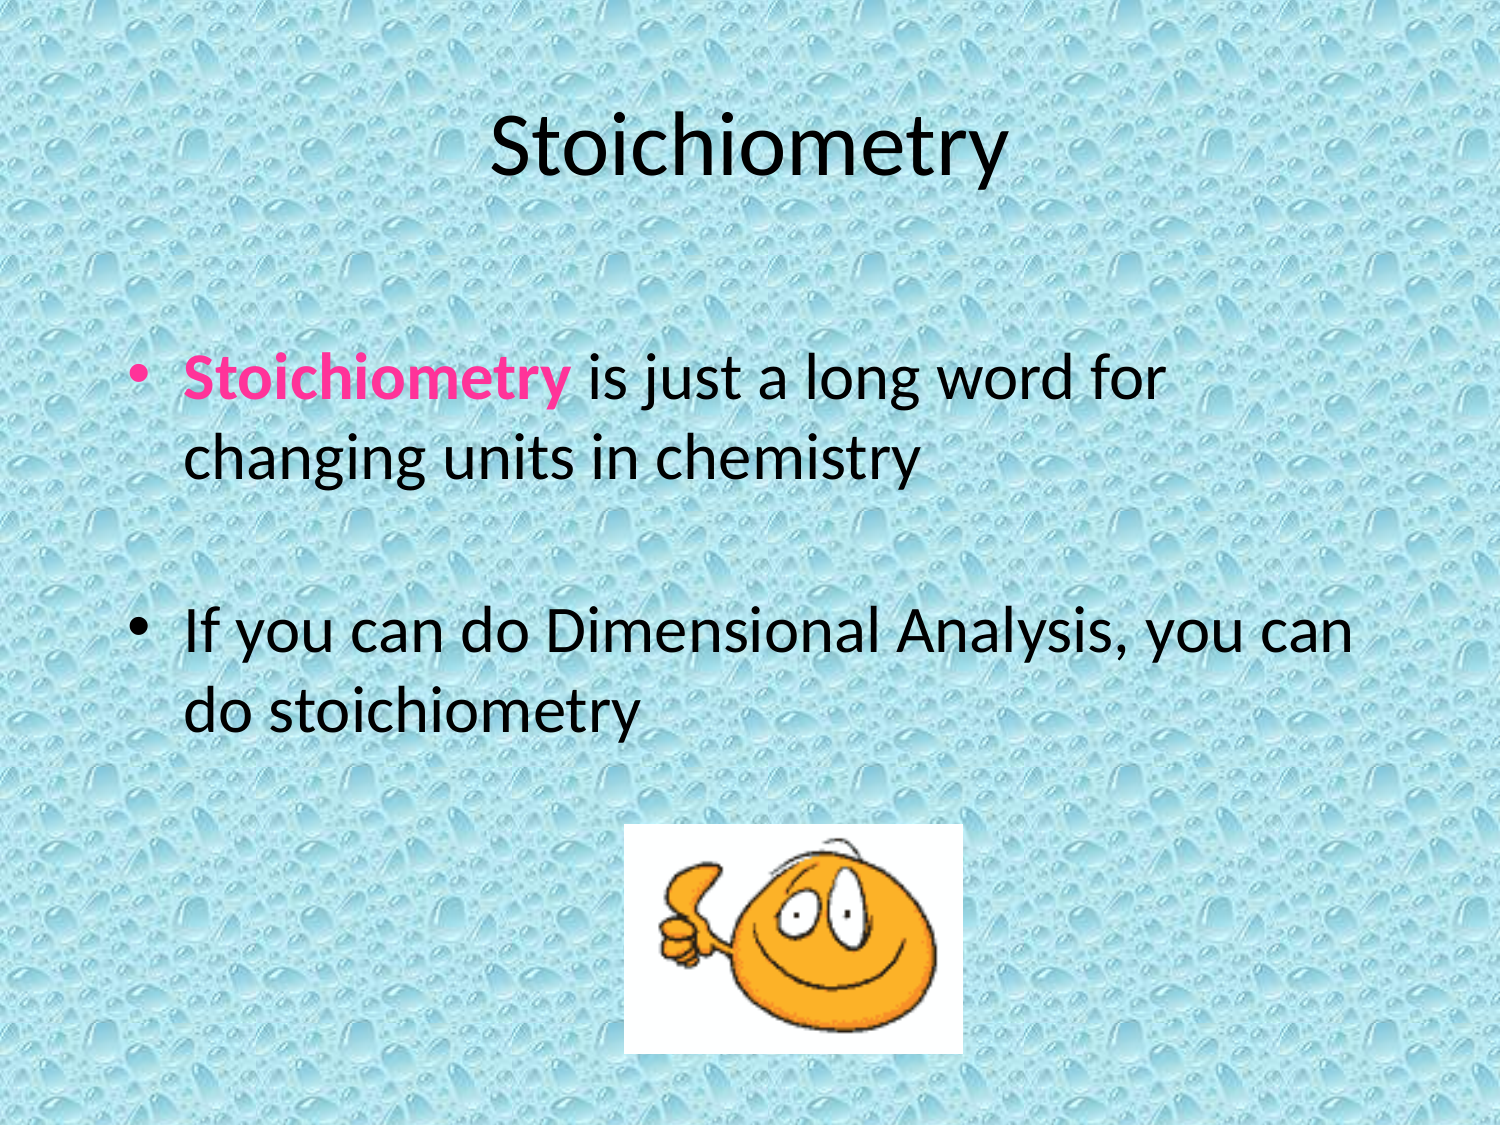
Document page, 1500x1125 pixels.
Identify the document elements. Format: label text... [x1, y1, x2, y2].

list Stoichiometry is just a long word for changing units in chemistry If you can do Dimensional Analysis, you can do stoichiometry [112, 324, 1388, 788]
title Stoichiometry [75, 45, 1425, 233]
picture [0, 0, 1500, 1125]
